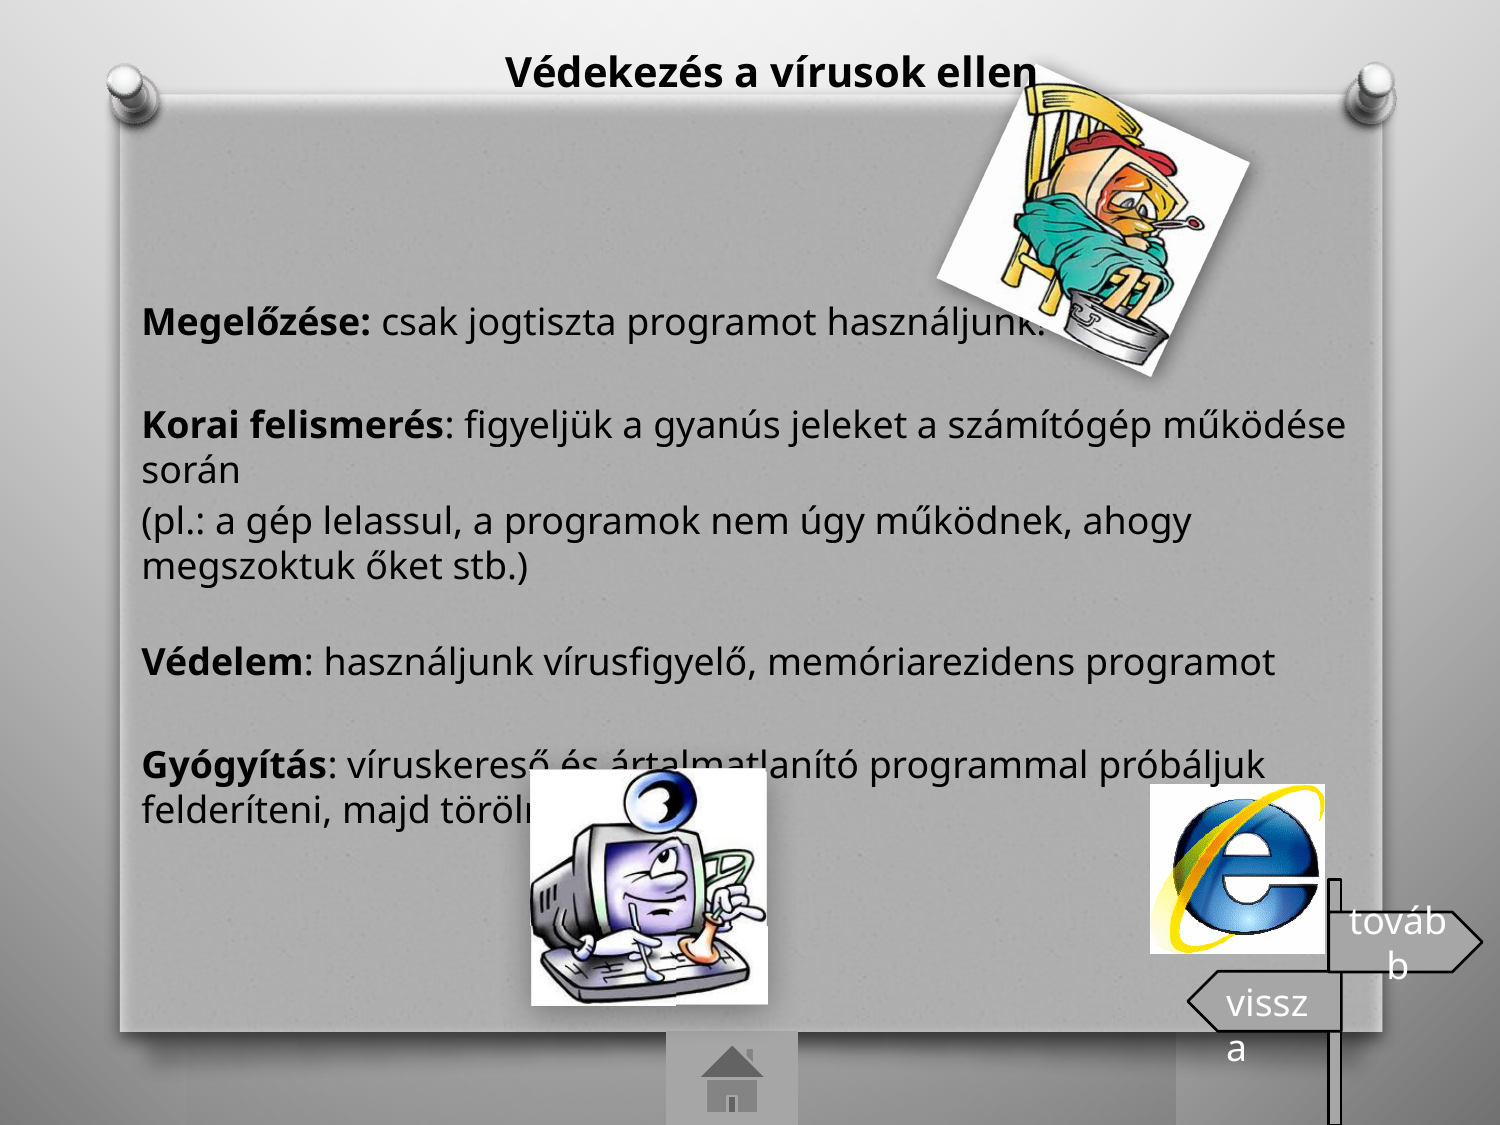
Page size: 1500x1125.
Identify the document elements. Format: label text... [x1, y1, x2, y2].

text_box [1328, 878, 1342, 910]
picture [1150, 765, 1326, 972]
text_box vissza [1211, 971, 1340, 1076]
text_box [666, 1031, 798, 1125]
text_box [1186, 977, 1211, 1027]
text_box [1327, 1033, 1342, 1125]
text_box Megelőzése: csak jogtiszta programot használjunk! Korai felismerés: figyeljük a gyanús jeleket a számítógép működése során (pl.: a gép lelassul, a programok nem úgy működnek, ahogy megszoktuk őket stb.) Védelem: használjunk vírusfigyelő, memóriarezidens programot Gyógyítás: víruskereső és ártalmatlanító programmal próbáljuk felderíteni, majd törölni a vírust. [126, 290, 1374, 838]
picture [75, 29, 198, 153]
text_box Védekezés a vírusok ellen [491, 38, 1055, 104]
picture [1317, 35, 1439, 156]
picture [529, 768, 768, 1006]
text_box tovább [1327, 910, 1484, 974]
picture [937, 73, 1249, 376]
